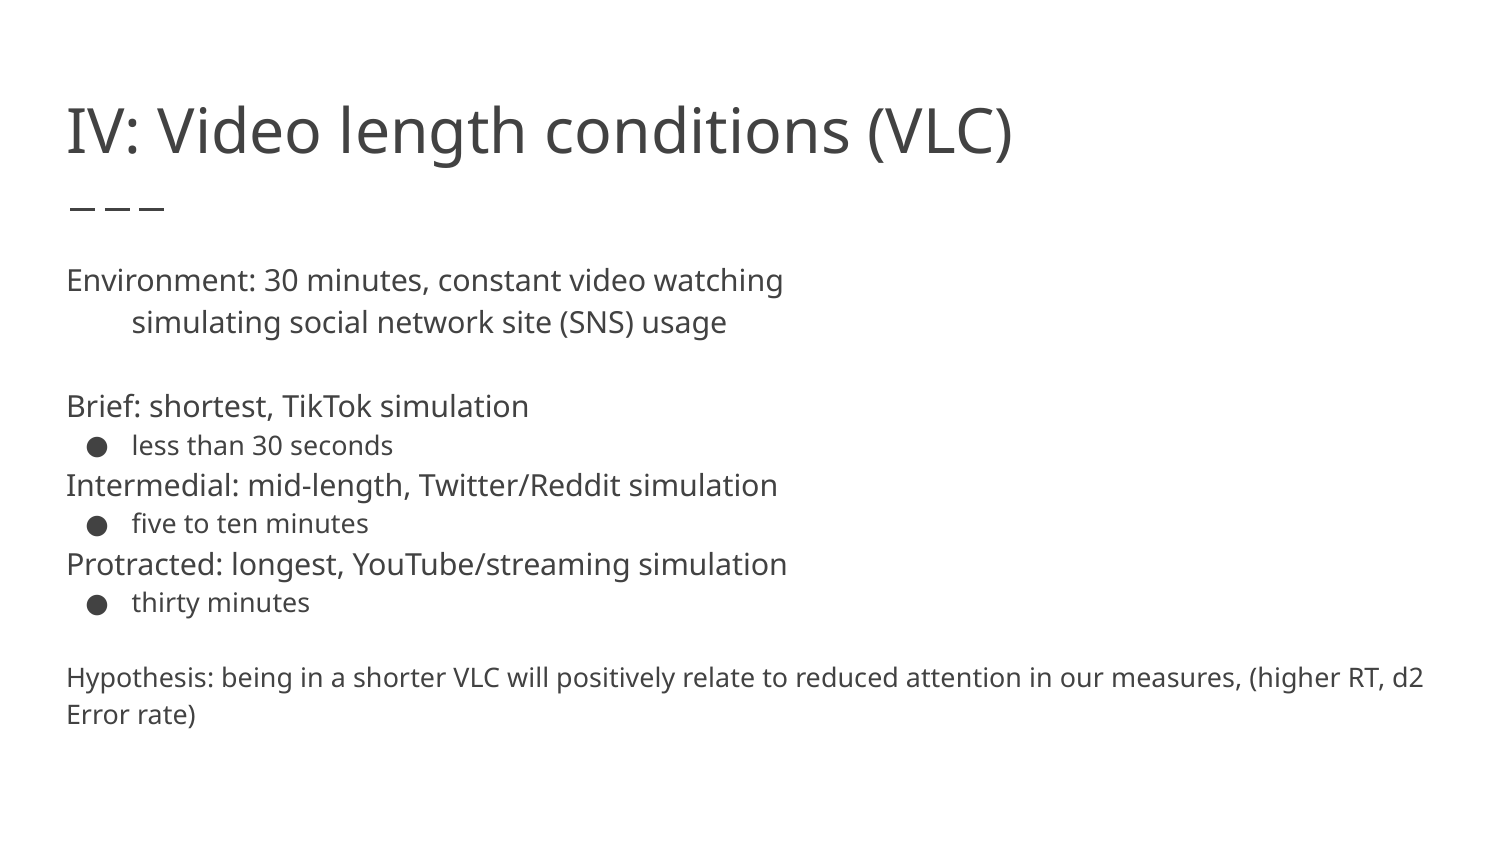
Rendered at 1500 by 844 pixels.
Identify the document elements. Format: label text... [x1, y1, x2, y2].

title IV: Video length conditions (VLC) [51, 61, 1449, 182]
list Environment: 30 minutes, constant video watching simulating social network site (SNS) usage Brief: shortest, TikTok simulation less than 30 seconds Intermedial: mid-length, Twitter/Reddit simulation five to ten minutes Protracted: longest, YouTube/streaming simulation thirty minutes Hypothesis: being in a shorter VLC will positively relate to reduced attention in our measures, (higher RT, d2 Error rate) [51, 240, 1449, 750]
